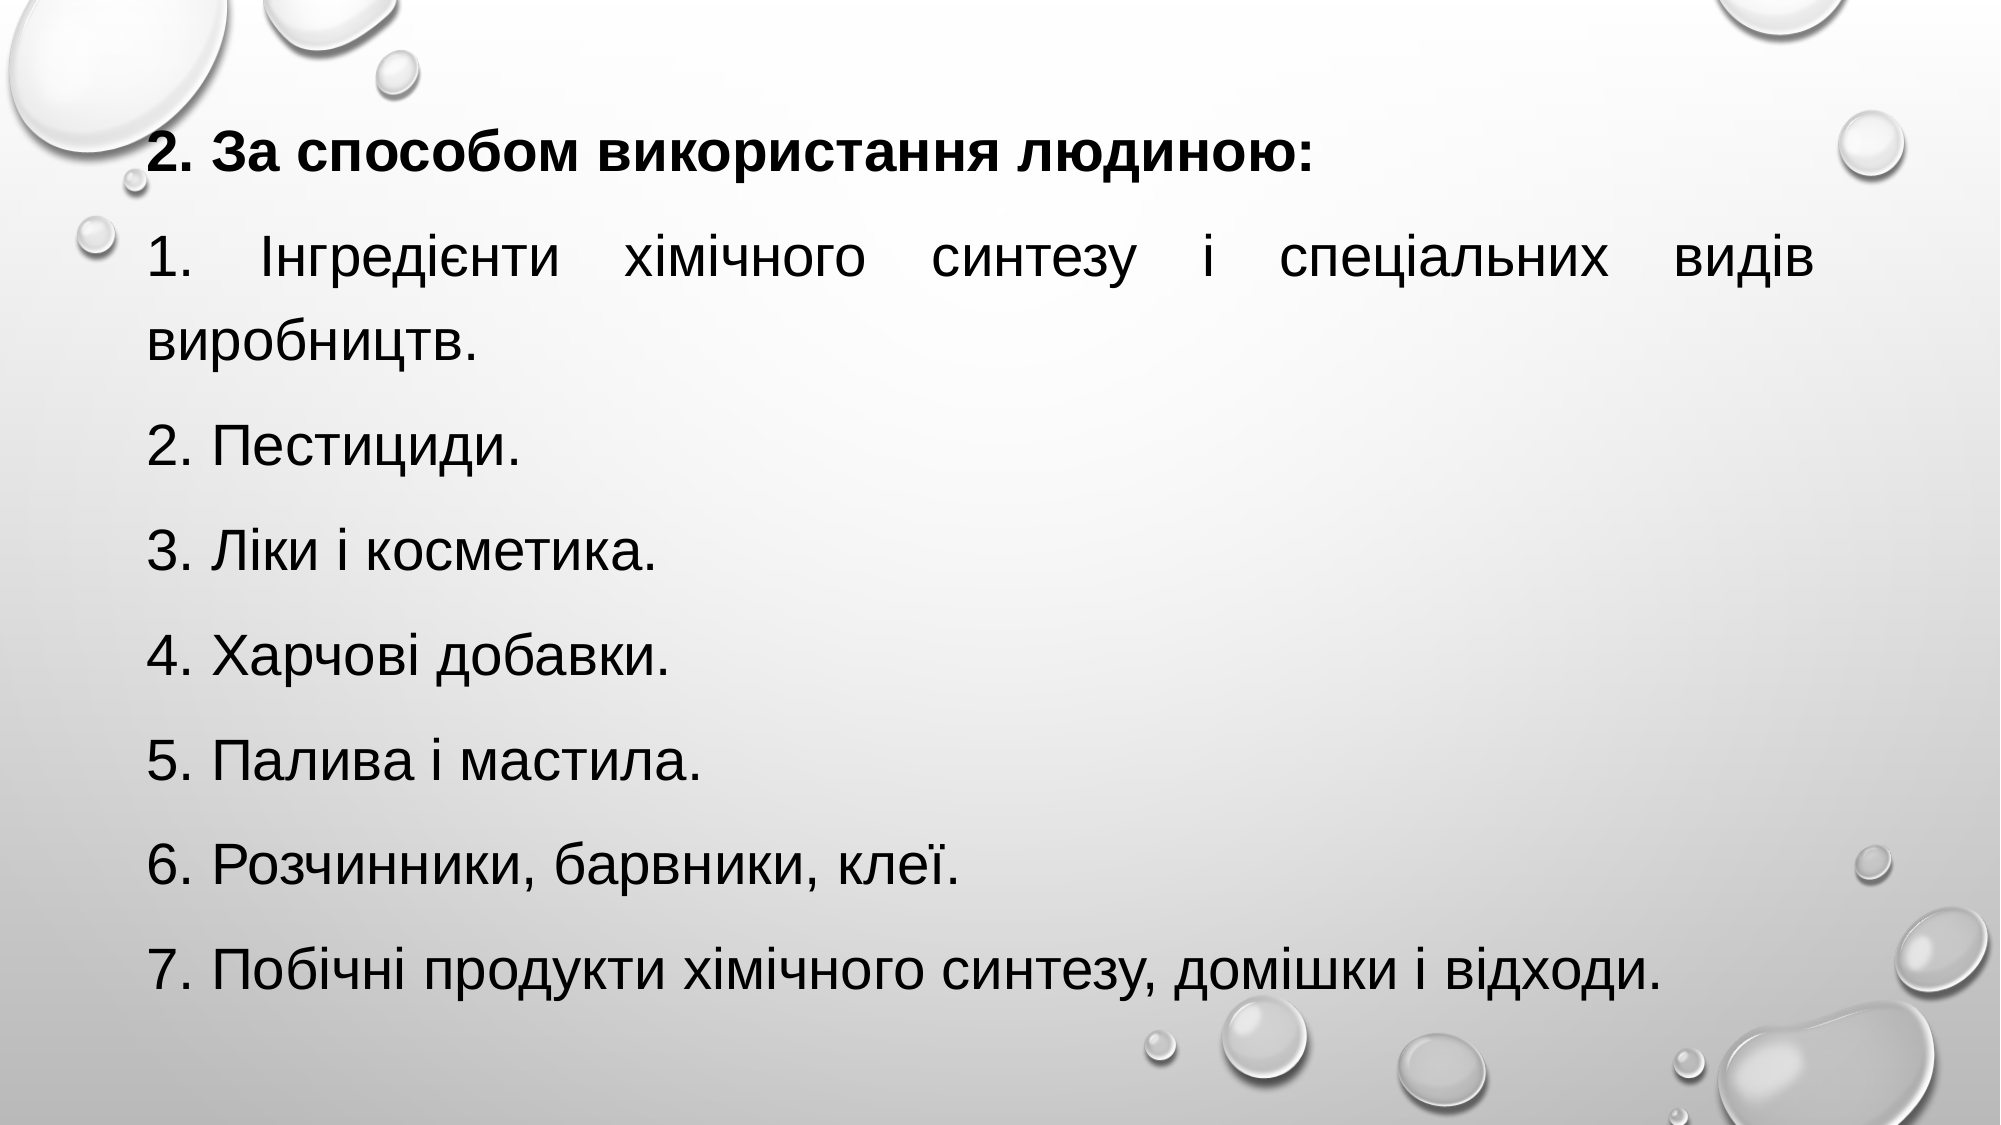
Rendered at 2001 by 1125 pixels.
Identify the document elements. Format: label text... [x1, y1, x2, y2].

list 2. За способом використання людиною: 1. Інгредієнти хімічного синтезу і спеціальних видів виробництв. 2. Пестициди. 3. Ліки і косметика. 4. Харчові добавки. 5. Палива і мастила. 6. Розчинники, барвники, клеї. 7. Побічні продукти хімічного синтезу, домішки і відходи. [131, 92, 1832, 904]
picture [0, 0, 2000, 1125]
